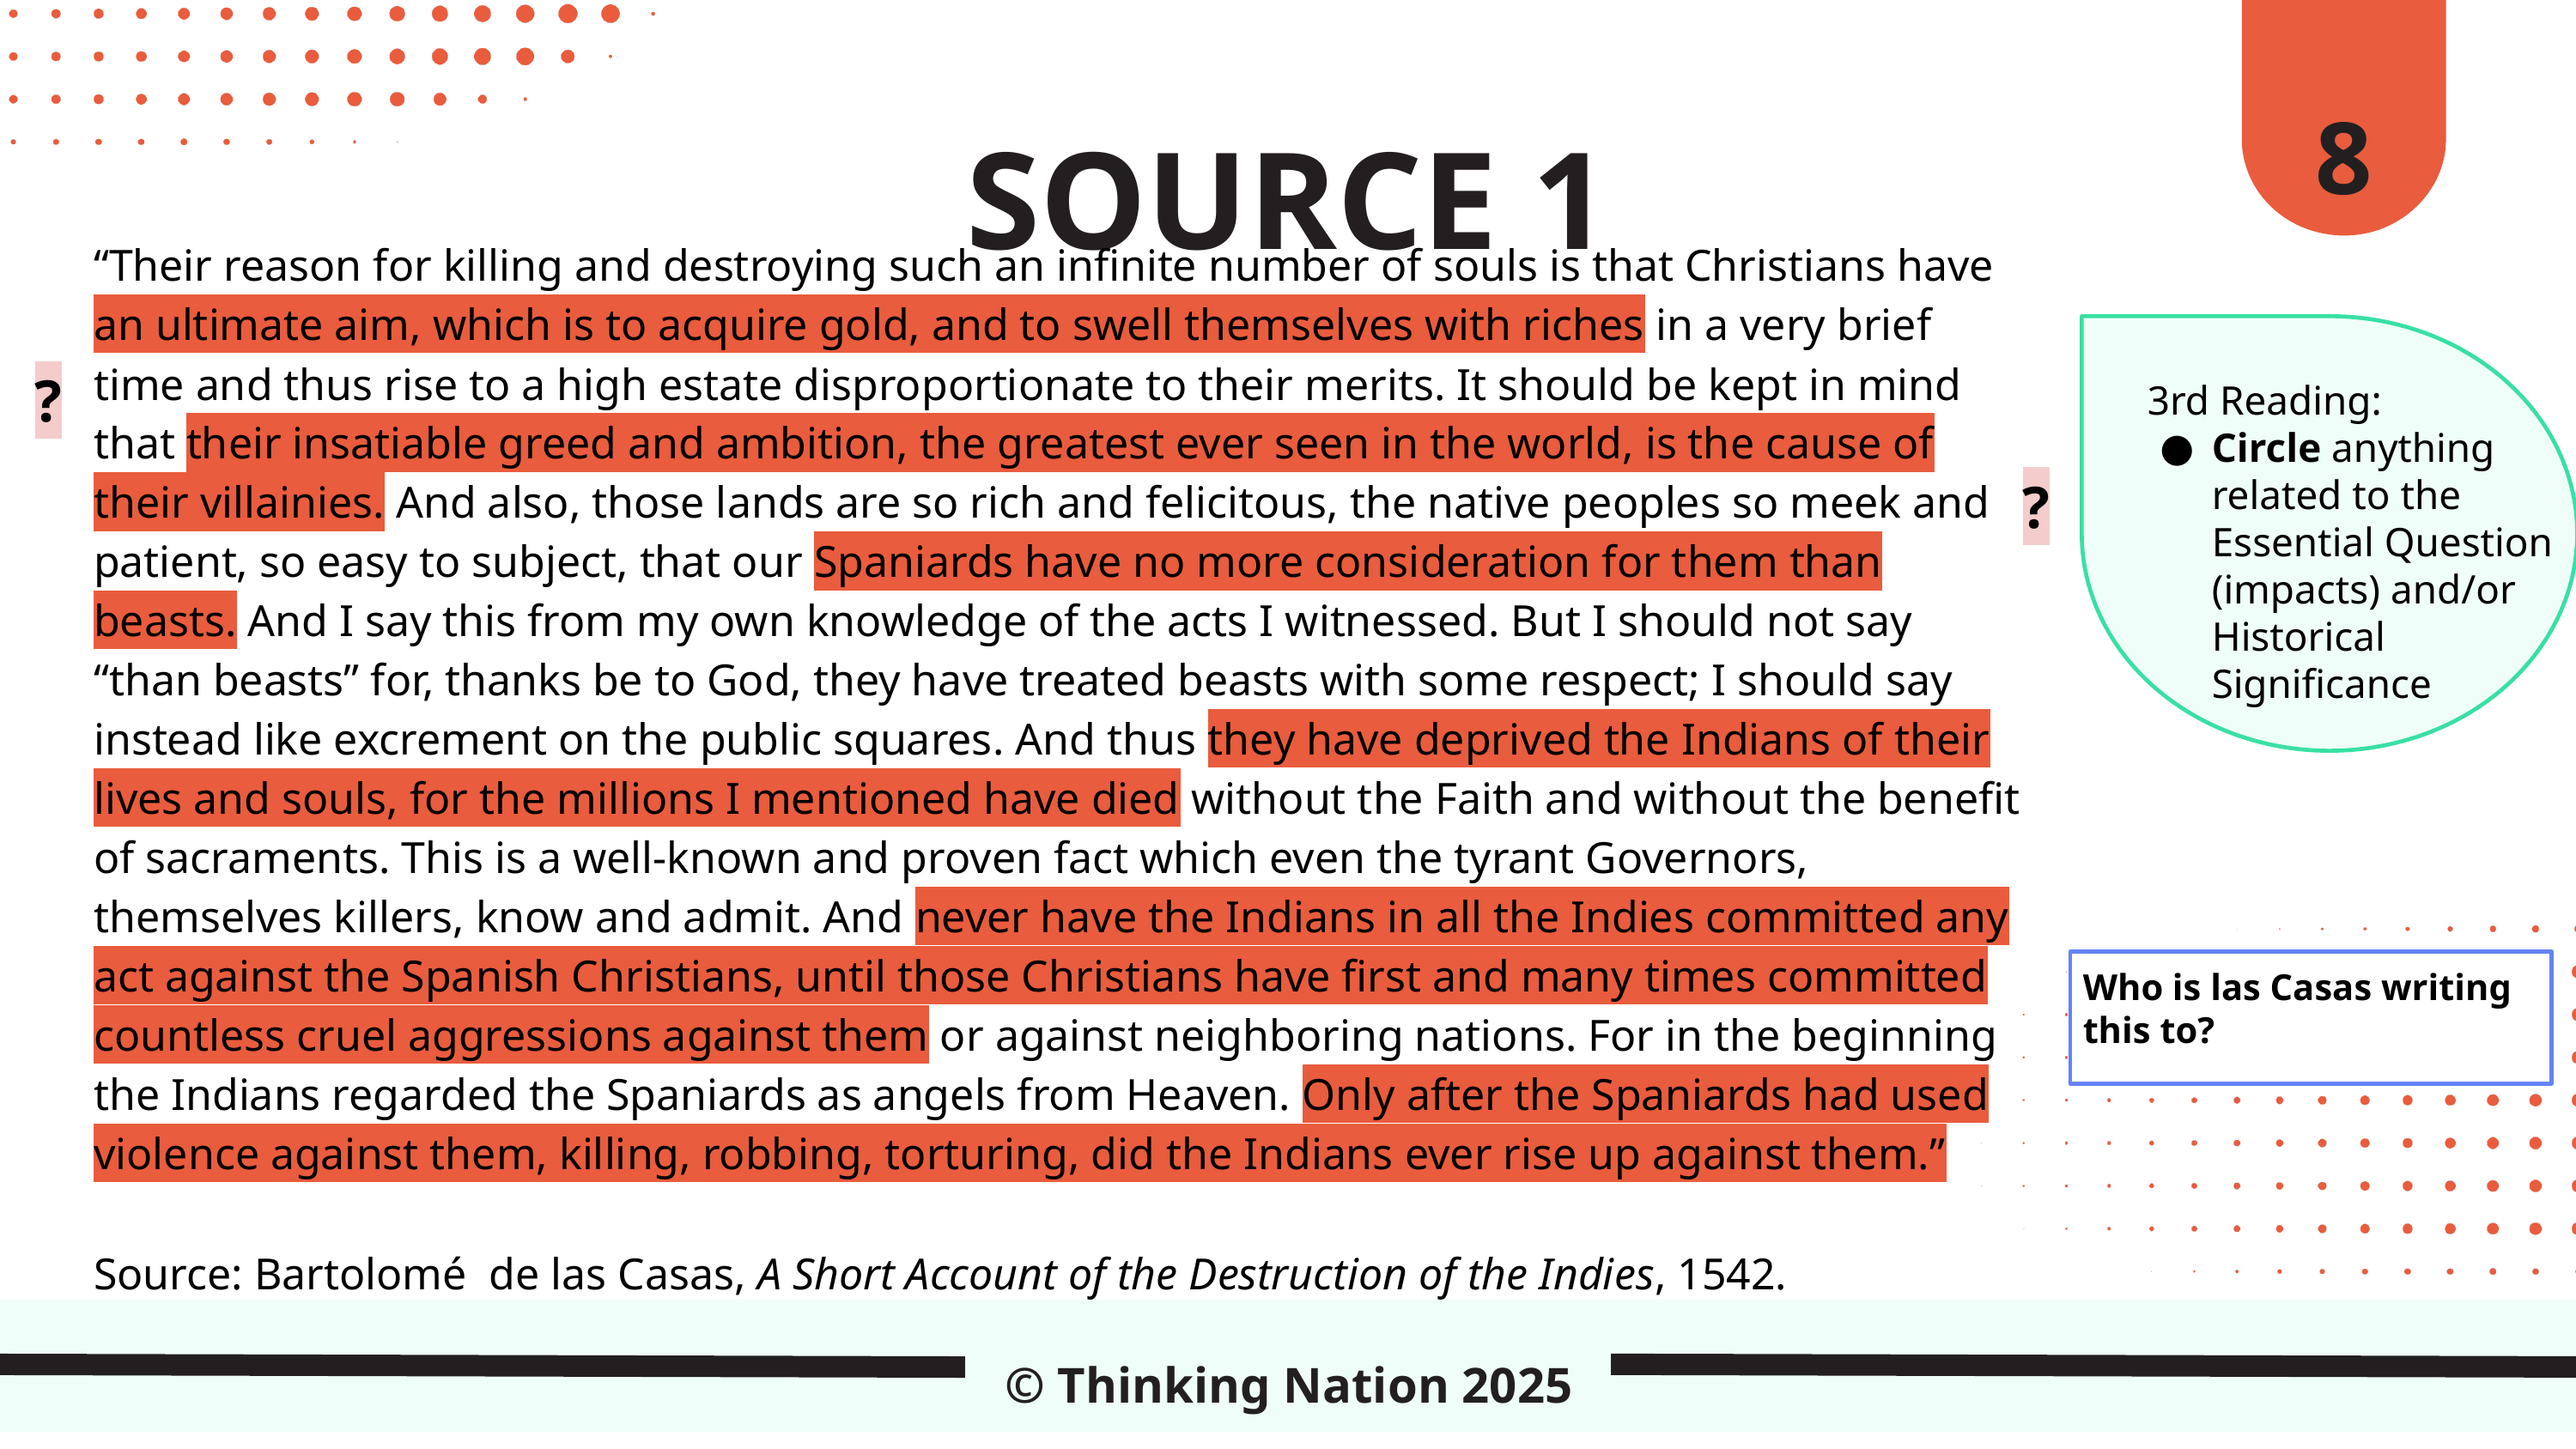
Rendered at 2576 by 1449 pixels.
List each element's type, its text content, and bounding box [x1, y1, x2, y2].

text_box Who is las Casas writing this to? [2069, 951, 2552, 1084]
text_box ? [2009, 458, 2069, 542]
text_box [0, 0, 660, 145]
text_box “Their reason for killing and destroying such an infinite number of souls is that Christians have an ultimate aim, which is to acquire gold, and to swell themselves with riches in a very brief time and thus rise to a high estate disproportionate to their merits. It should be kept in mind that their insatiable greed and ambition, the greatest ever seen in the world, is the cause of their villainies. And also, those lands are so rich and felicitous, the native peoples so meek and patient, so easy to subject, that our Spaniards have no more consideration for them than beasts. And I say this from my own knowledge of the acts I witnessed. But I should not say “than beasts” for, thanks be to God, they have treated beasts with some respect; I should say instead like excrement on the public squares. And thus they have deprived the Indians of their lives and souls, for the millions I mentioned have died without the Faith and without the benefit of sacraments. This is a well-known and proven fact which even the tyrant Governors, themselves killers, know and admit. And never have the Indians in all the Indies committed any act against the Spanish Christians, until those Christians have first and many times committed countless cruel aggressions against them or against neighboring nations. For in the beginning the Indians regarded the Spaniards as angels from Heaven. Only after the Spaniards had used violence against them, killing, robbing, torturing, did the Indians ever rise up against them.” Source: Bartolomé de las Casas, A Short Account of the Destruction of the Indies, 1542. [81, 217, 2042, 1248]
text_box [2233, 0, 2455, 236]
text_box ? [21, 352, 82, 436]
text_box [2081, 316, 2573, 751]
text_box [0, 1299, 2576, 1433]
text_box 3rd Reading: Circle anything related to the Essential Question (impacts) and/or Historical Significance [2134, 362, 2576, 576]
text_box [1938, 925, 2576, 1275]
text_box SOURCE 1 [506, 51, 2070, 276]
